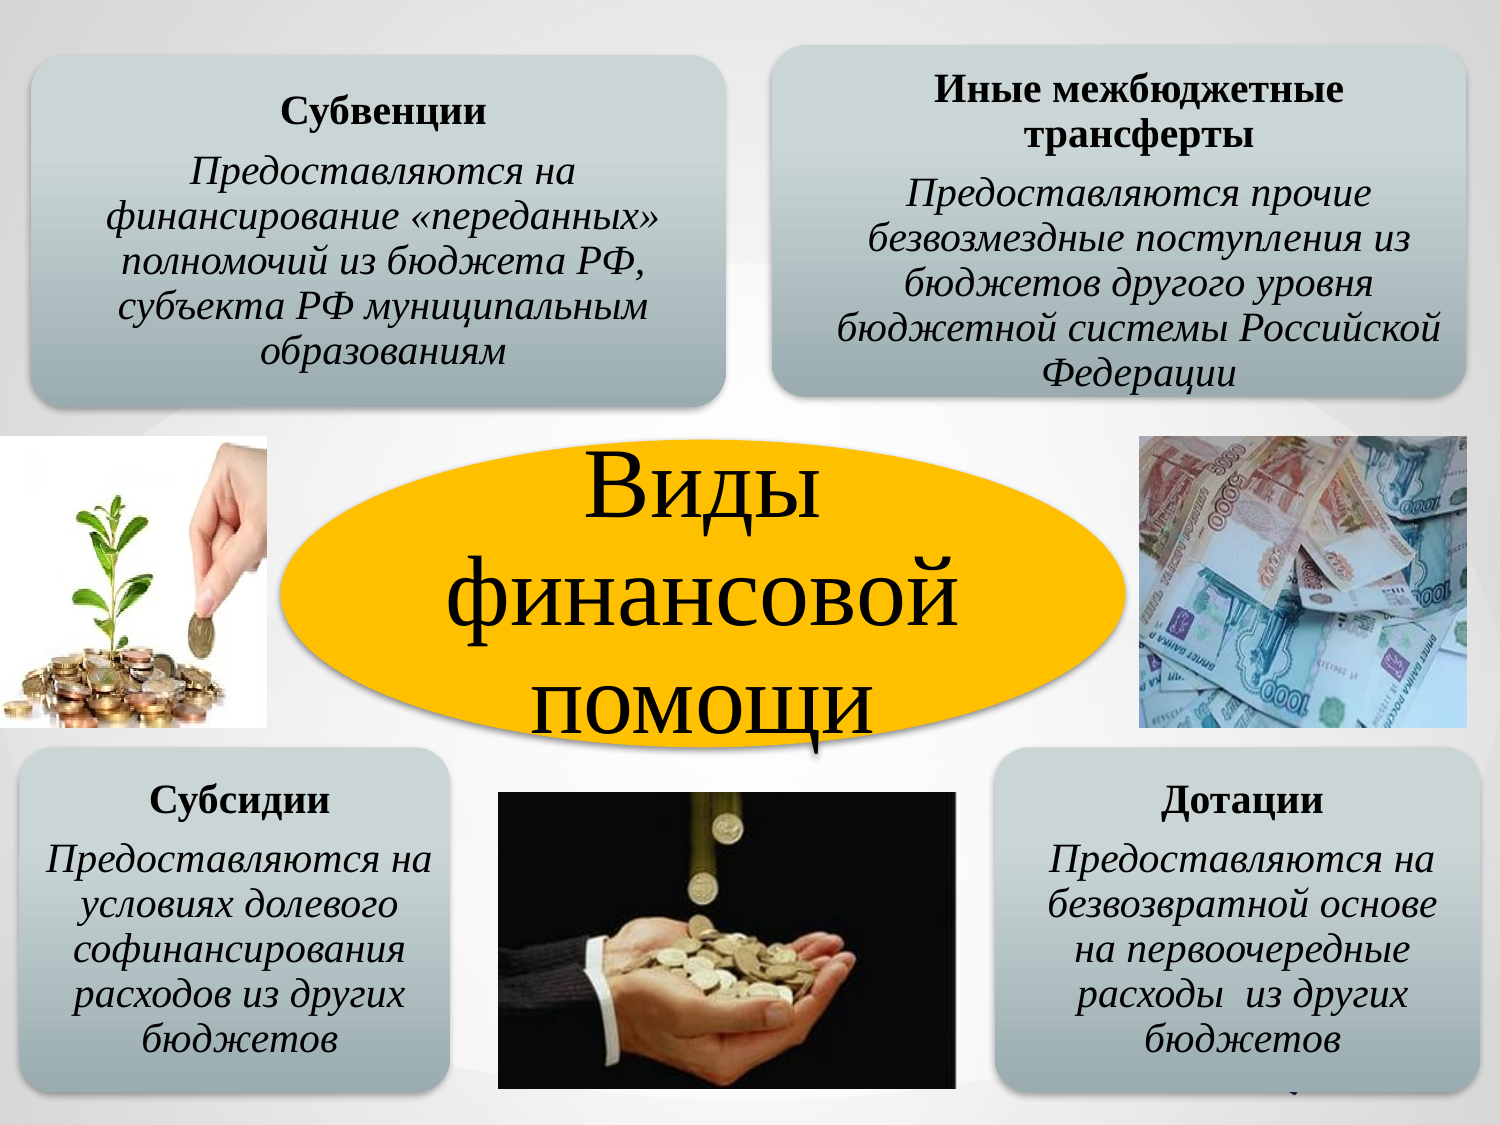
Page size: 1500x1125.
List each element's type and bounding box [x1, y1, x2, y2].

picture [0, 436, 268, 729]
text_box [30, 54, 1468, 1093]
text_box [412, 44, 1467, 729]
picture [498, 791, 958, 1090]
